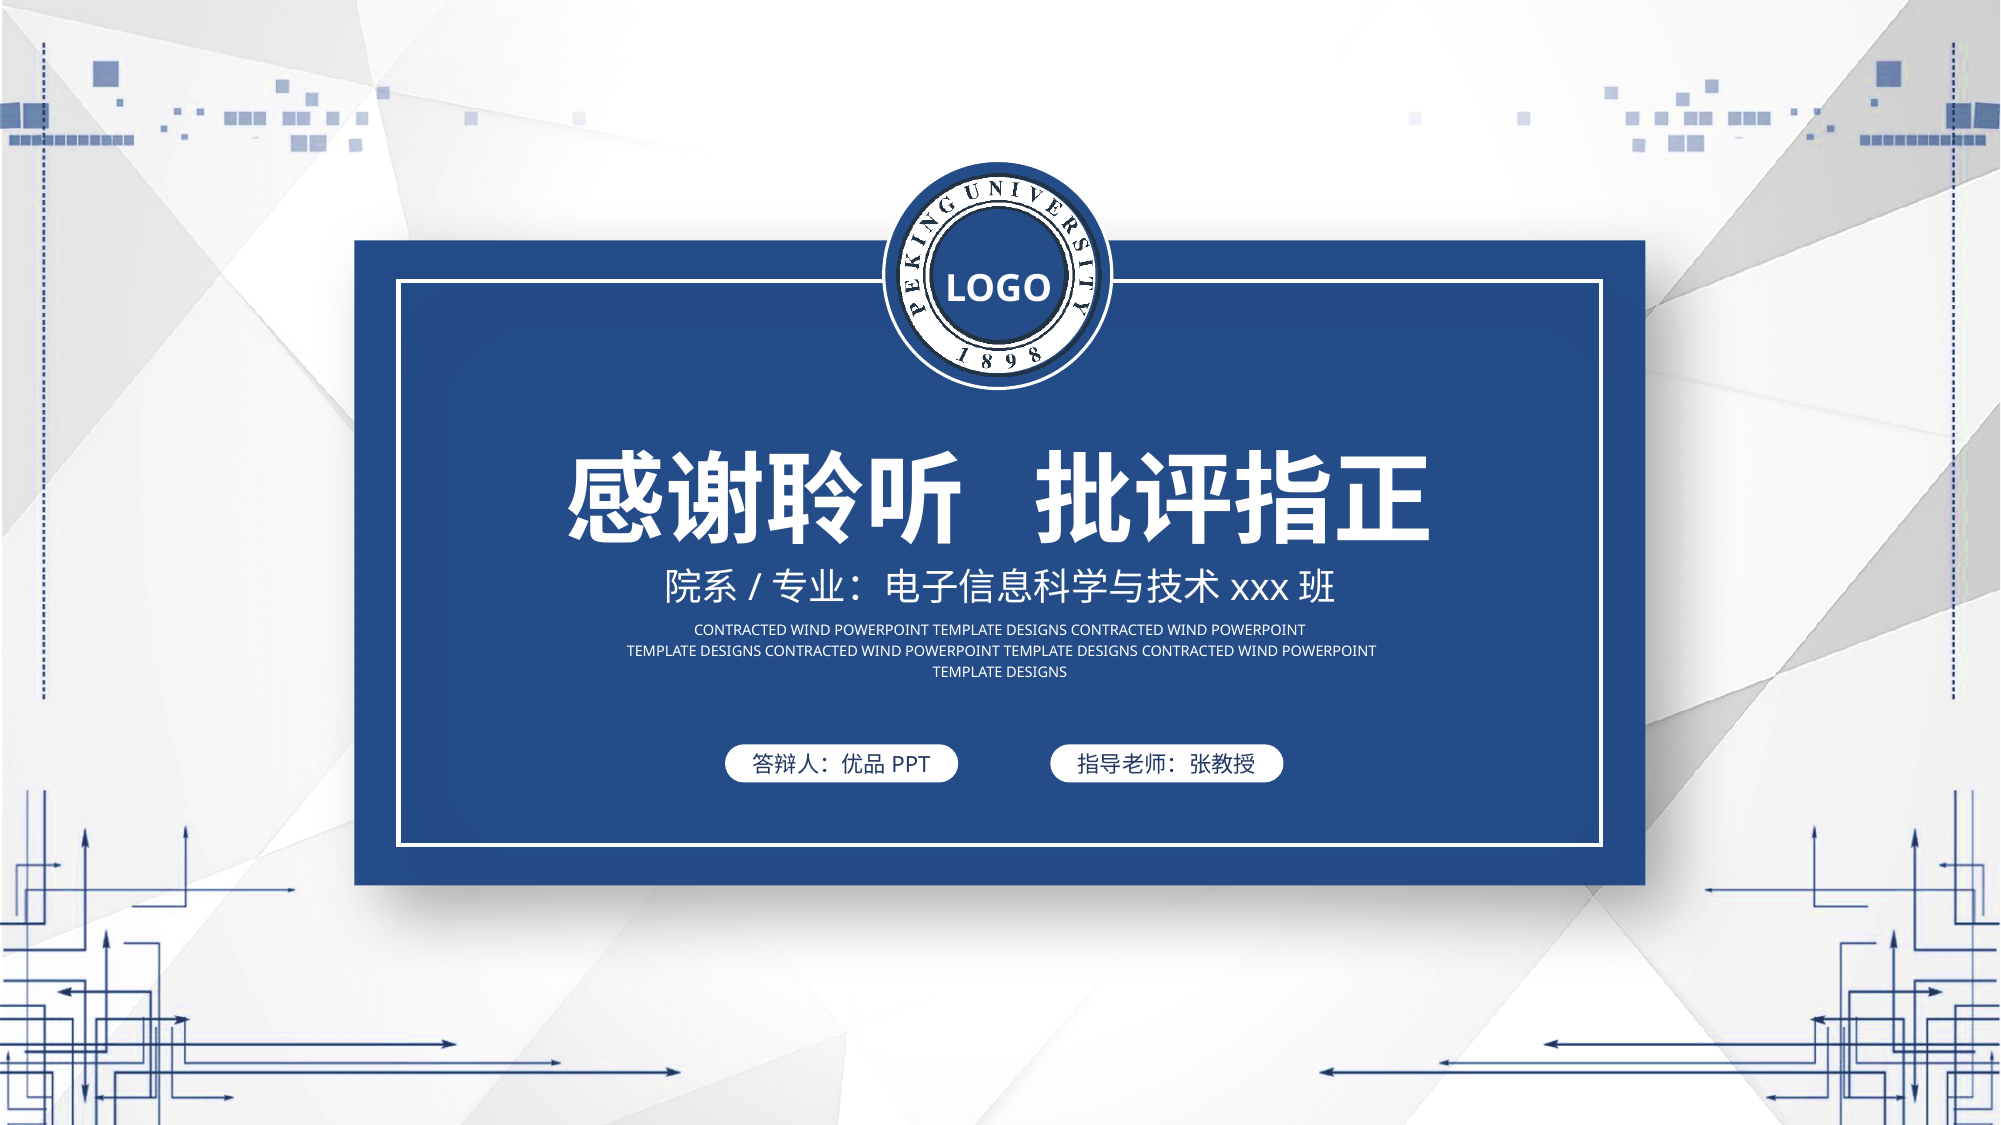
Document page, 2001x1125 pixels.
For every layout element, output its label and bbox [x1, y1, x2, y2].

text_box [883, 160, 1126, 389]
picture [0, 0, 2001, 1125]
